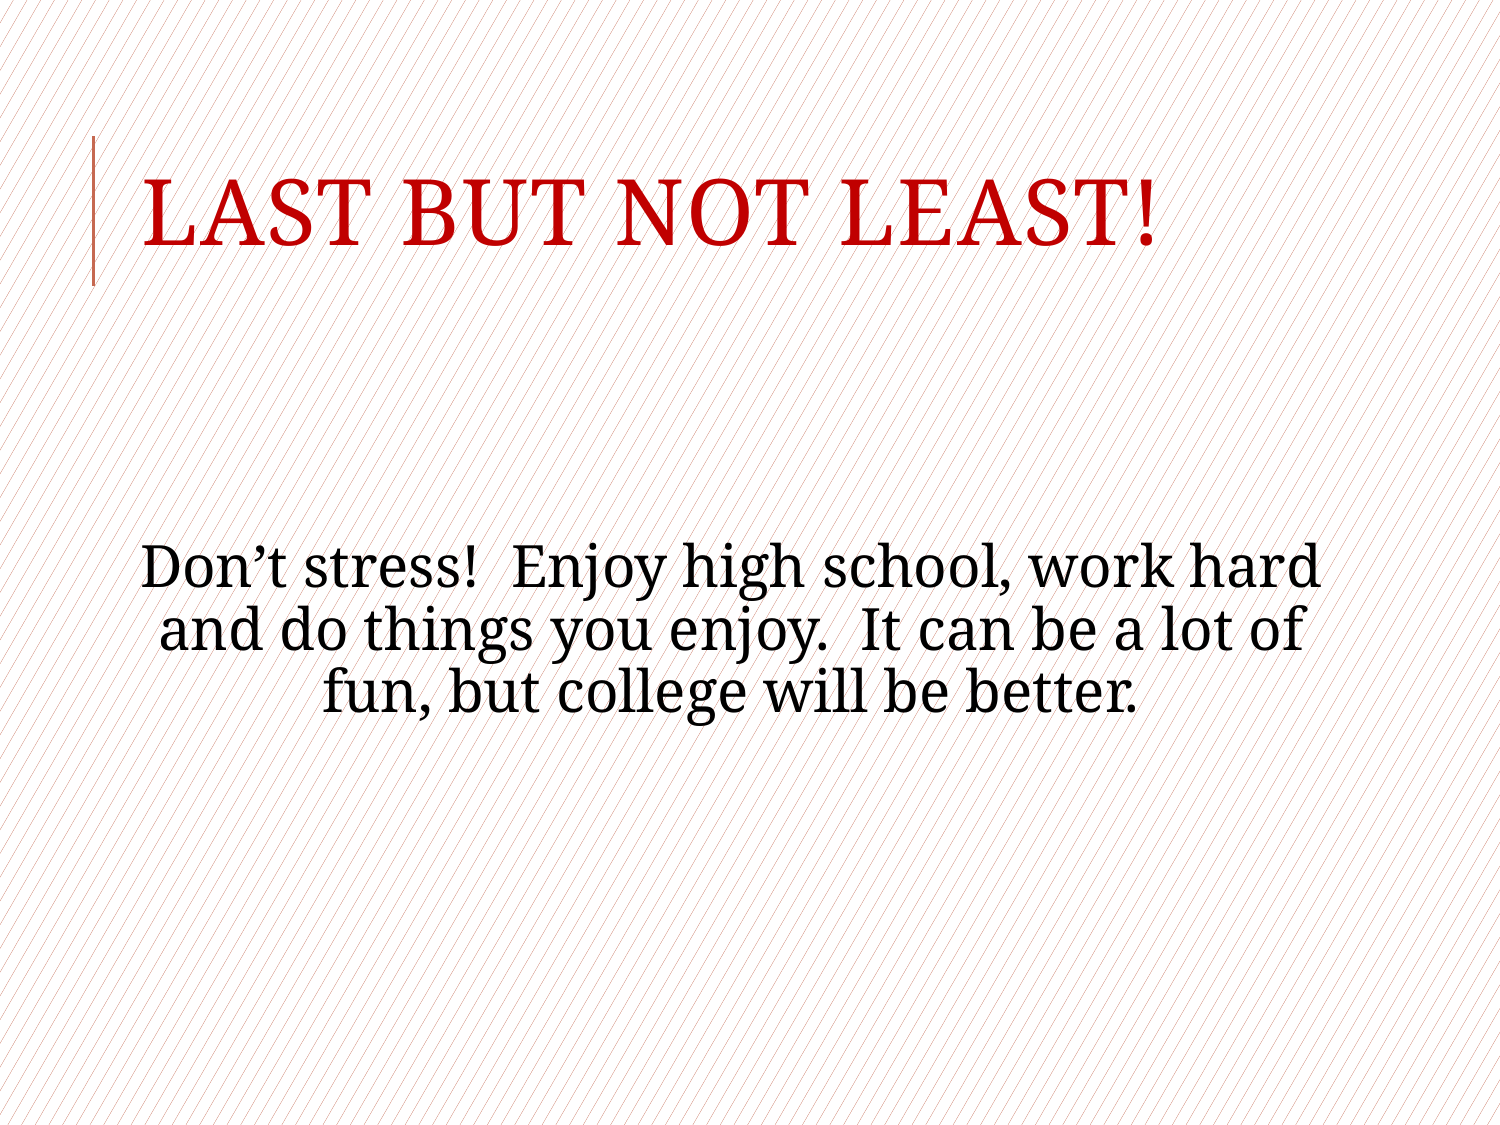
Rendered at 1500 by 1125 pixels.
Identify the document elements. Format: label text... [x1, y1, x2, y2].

list Don’t stress! Enjoy high school, work hard and do things you enjoy. It can be a lot of fun, but college will be better. [84, 338, 1364, 882]
title Last but not least! [126, 96, 1322, 338]
